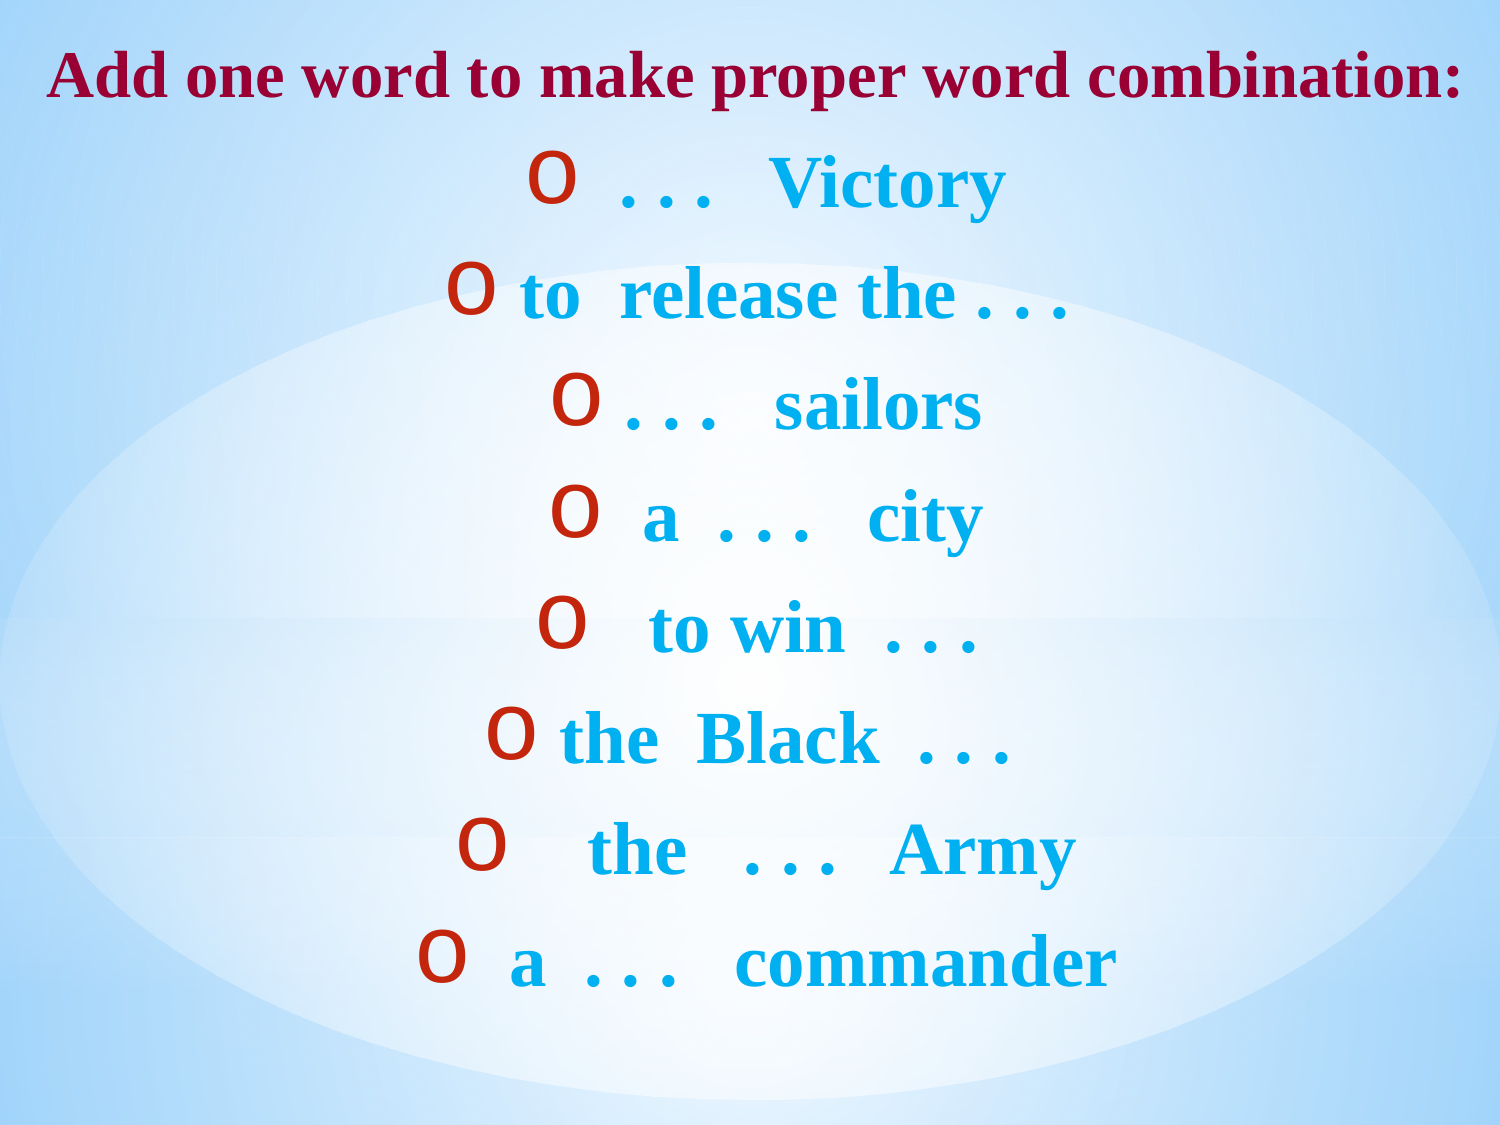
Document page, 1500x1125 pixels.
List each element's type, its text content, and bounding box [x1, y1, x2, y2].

list Add one word to make proper word combination: . . . Victory to release the . . . . . . sailors a . . . city to win . . . the Black . . . the . . . Army a . . . commander [23, 23, 1500, 1125]
